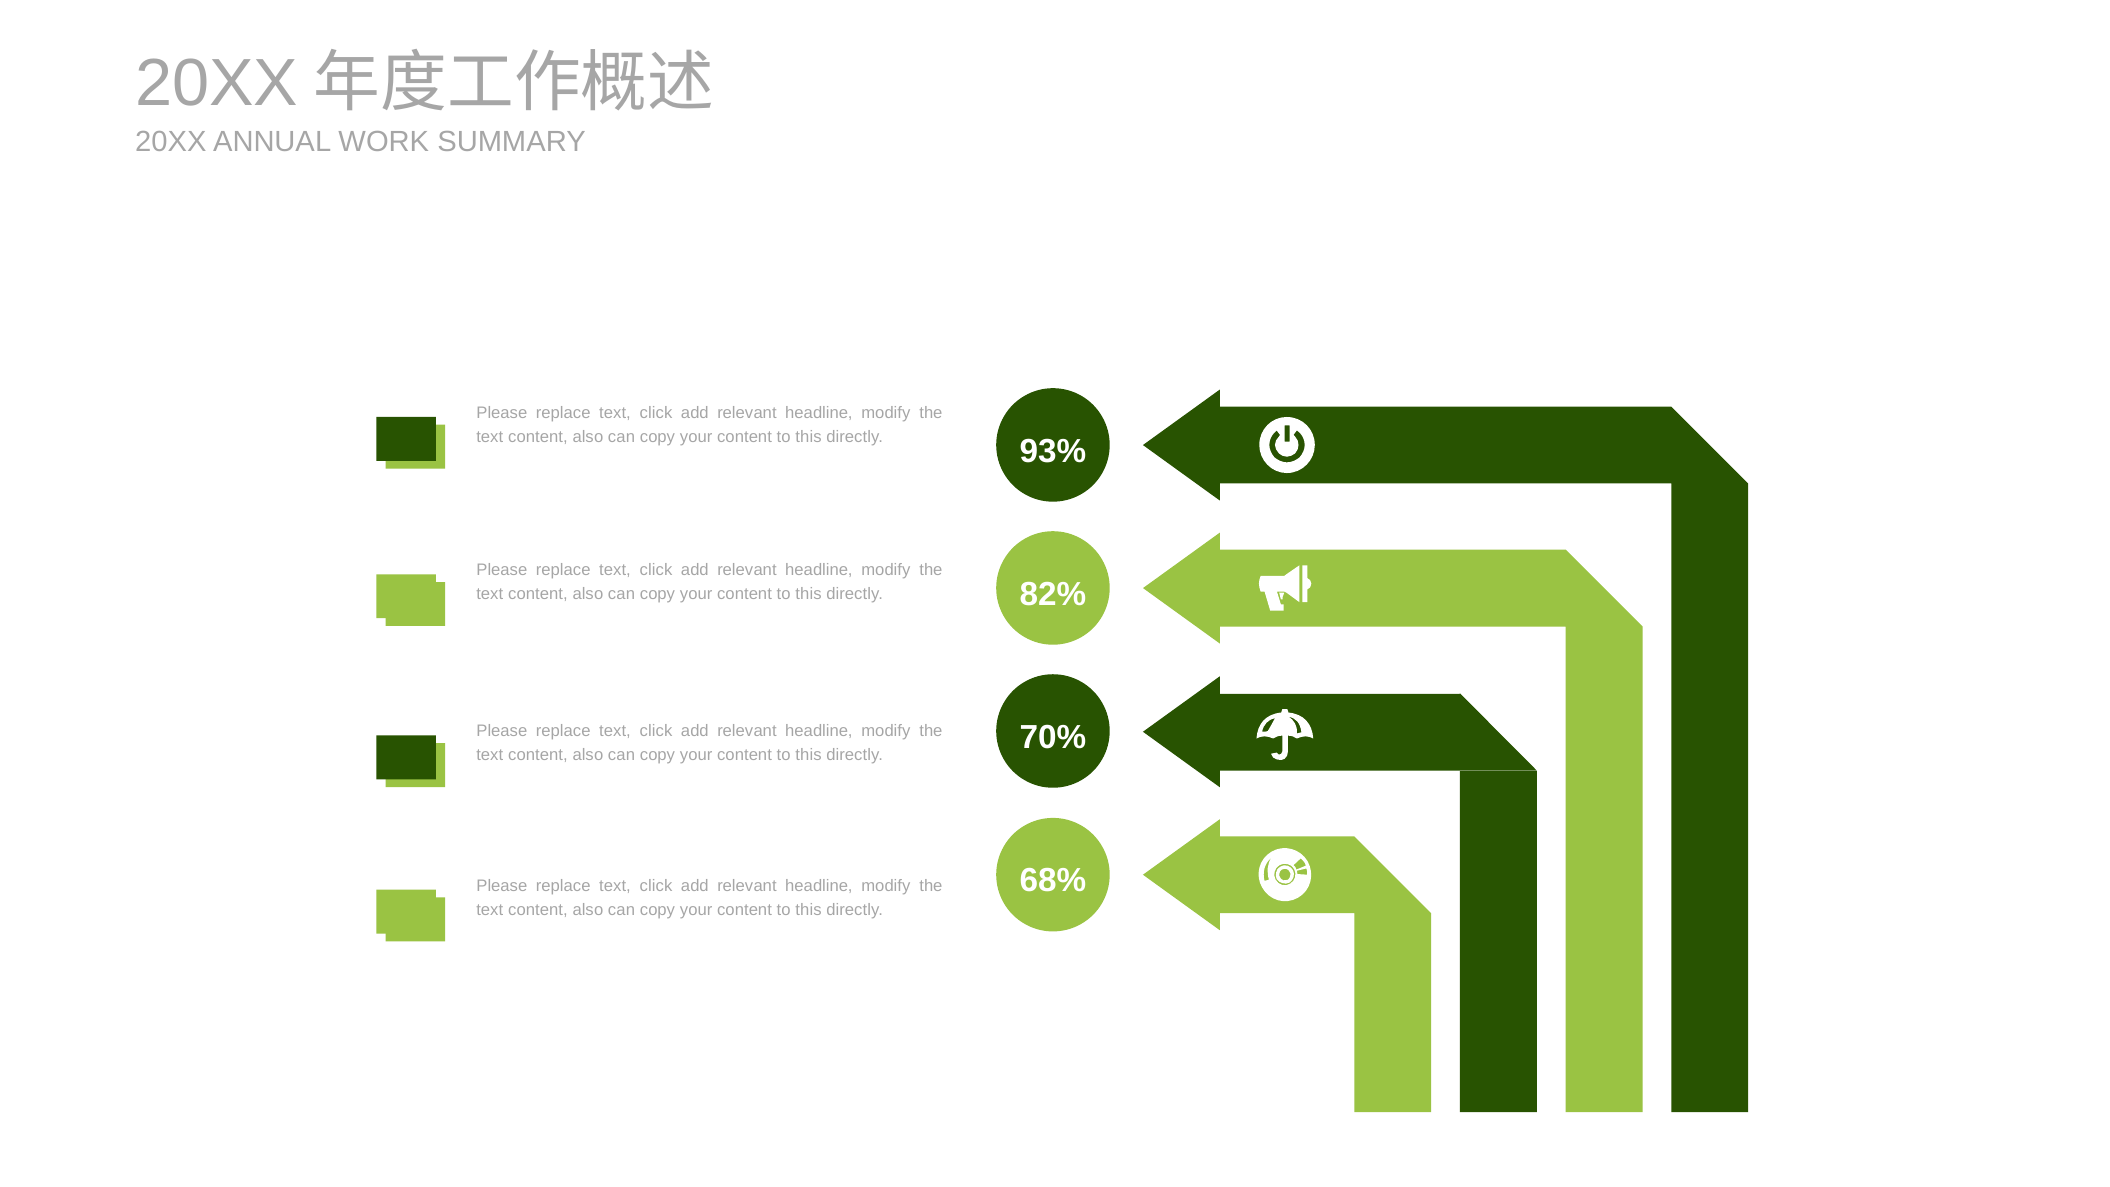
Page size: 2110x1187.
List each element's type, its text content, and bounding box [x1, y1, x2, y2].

text_box Please replace text, click add relevant headline, modify the text content, also can copy your content to this directly. [461, 708, 959, 772]
text_box Please replace text, click add relevant headline, modify the text content, also can copy your content to this directly. [461, 547, 959, 611]
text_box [376, 416, 446, 469]
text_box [996, 531, 1110, 645]
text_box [376, 735, 446, 788]
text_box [996, 388, 1110, 502]
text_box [996, 817, 1110, 932]
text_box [376, 574, 446, 626]
text_box 20XX年度工作概述 [135, 38, 783, 119]
text_box Please replace text, click add relevant headline, modify the text content, also can copy your content to this directly. [461, 390, 959, 453]
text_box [996, 674, 1110, 788]
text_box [376, 889, 446, 942]
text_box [1142, 819, 1432, 1112]
text_box Please replace text, click add relevant headline, modify the text content, also can copy your content to this directly. [461, 863, 959, 926]
text_box 20XX ANNUAL WORK SUMMARY [135, 122, 596, 158]
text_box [1142, 389, 1749, 1112]
